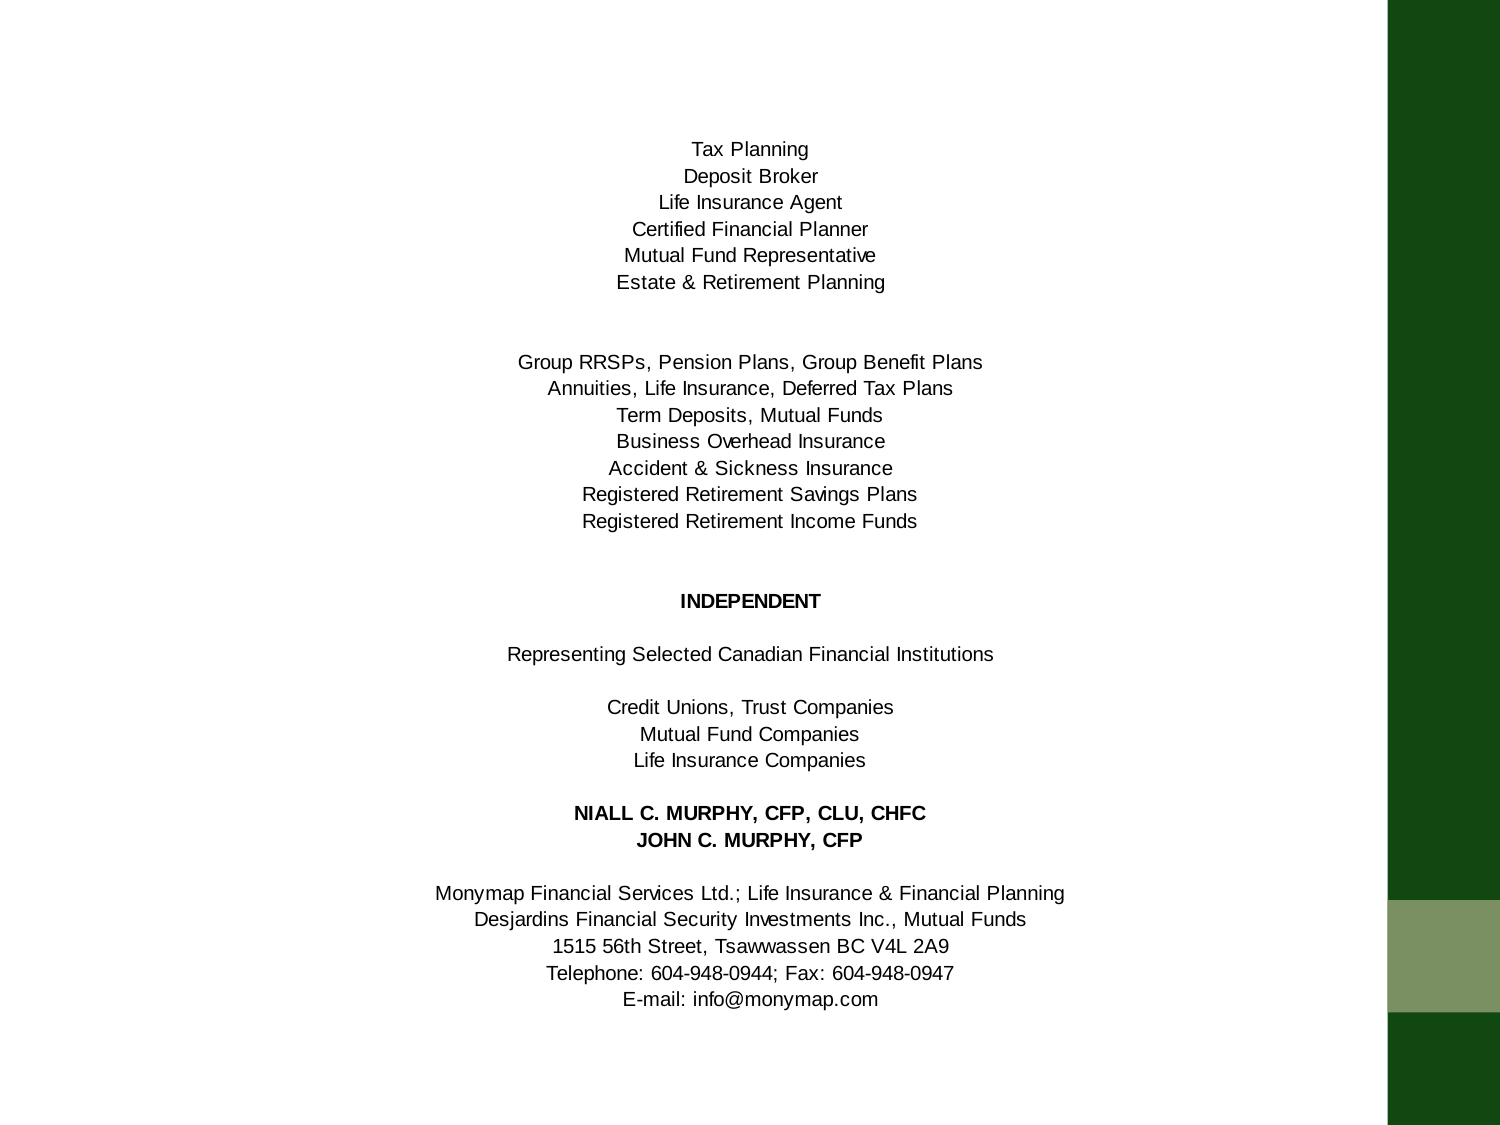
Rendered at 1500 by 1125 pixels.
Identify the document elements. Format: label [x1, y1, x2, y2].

text_box [268, 109, 1231, 1016]
